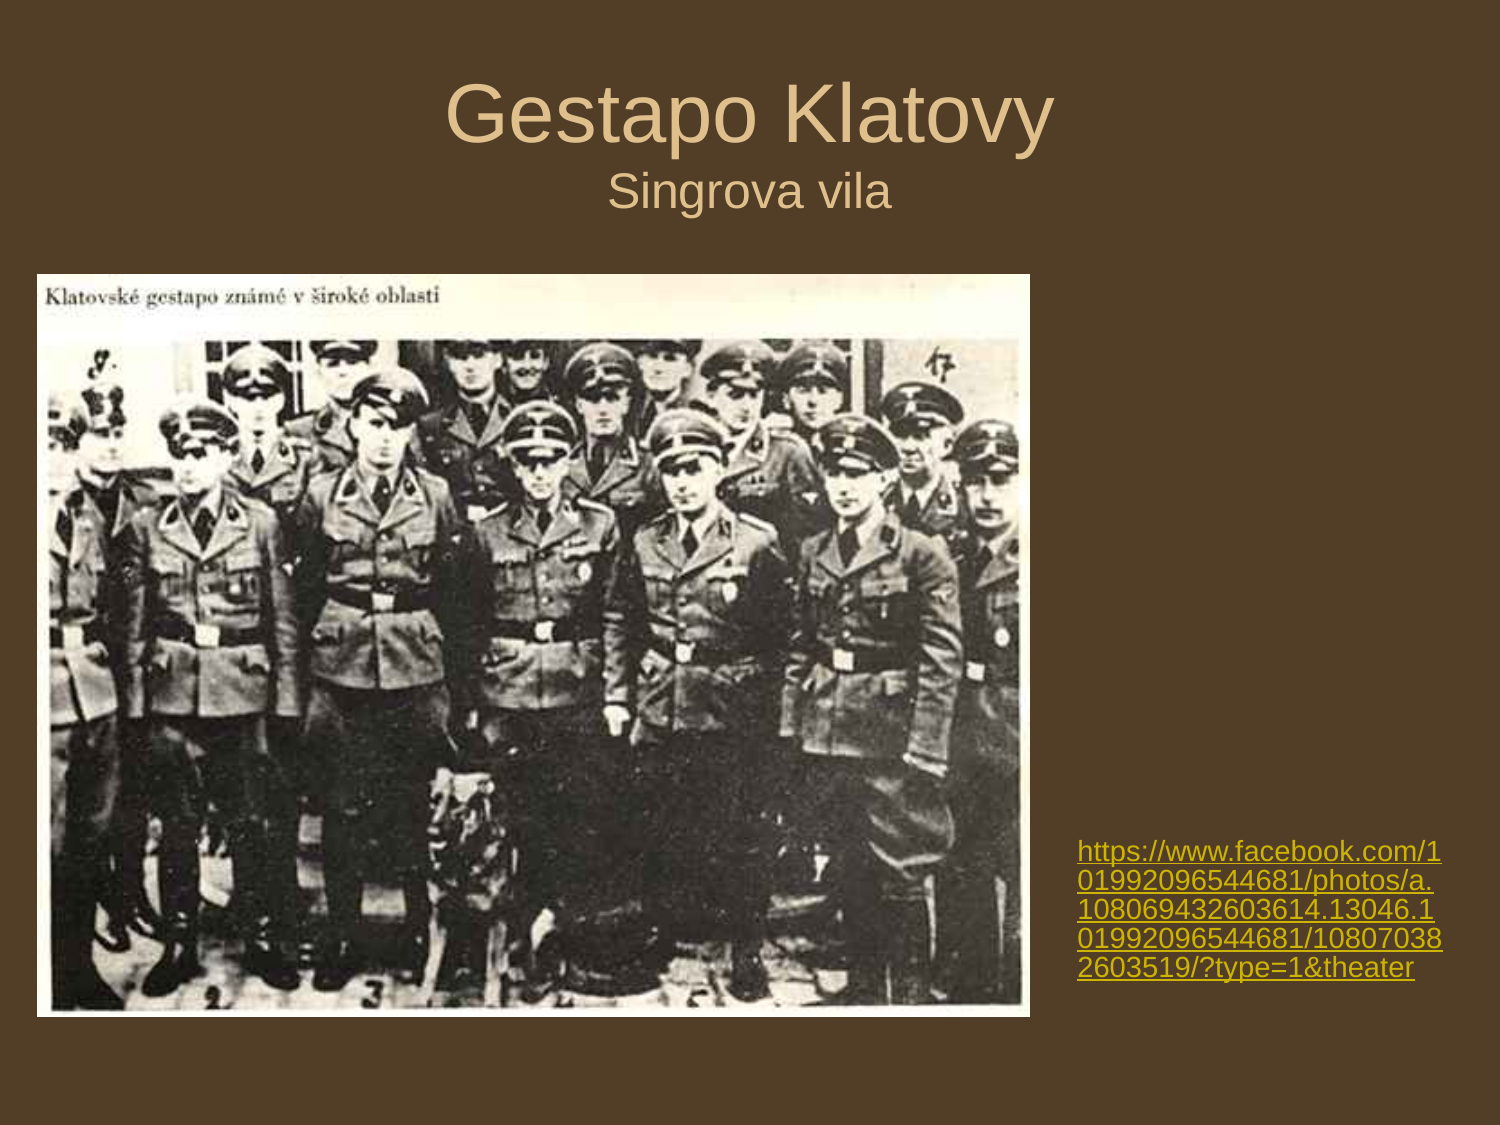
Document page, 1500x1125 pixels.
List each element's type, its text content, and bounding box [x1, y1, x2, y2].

text_box https://www.facebook.com/101992096544681/photos/a.108069432603614.13046.101992096544681/108070382603519/?type=1&theater [1062, 824, 1462, 875]
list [37, 274, 1030, 1017]
title Gestapo Klatovy Singrova vila [75, 45, 1425, 233]
